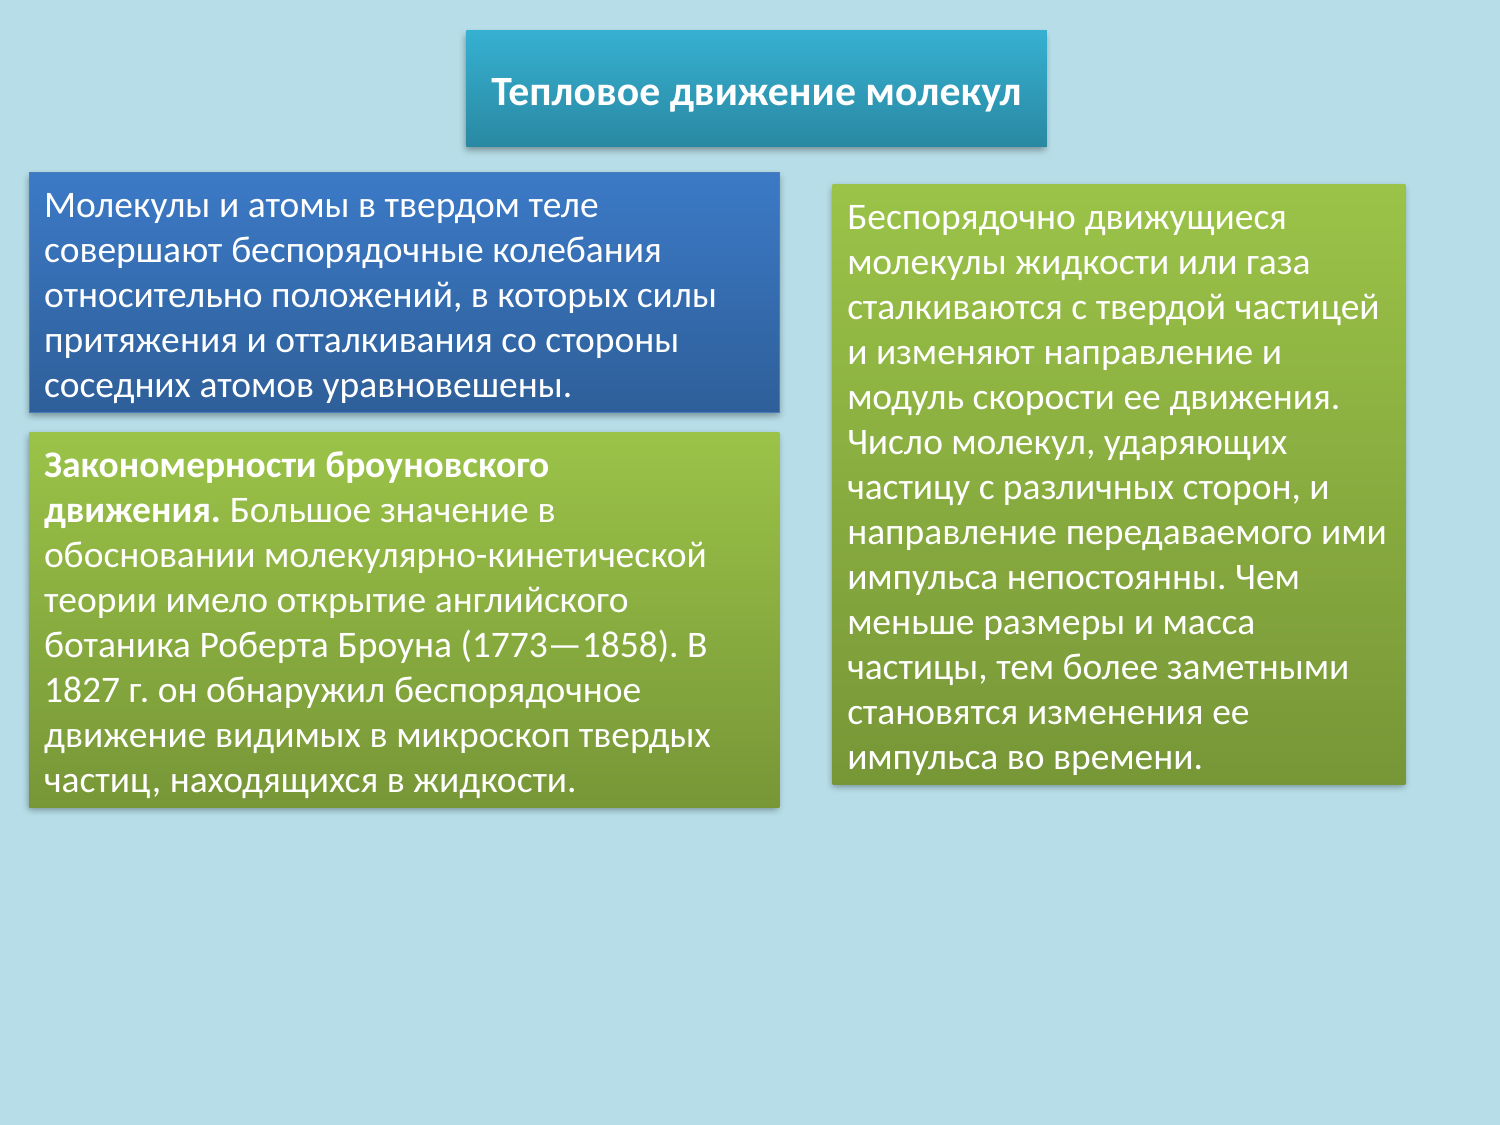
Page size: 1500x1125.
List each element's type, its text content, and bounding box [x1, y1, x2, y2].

text_box Молекулы и атомы в твердом теле совершают беспорядочные колебания относительно положений, в которых силы притяжения и отталкивания со стороны соседних атомов уравновешены. [29, 172, 780, 413]
text_box Закономерности броуновского движения. Большое значение в обосновании молекулярно-кинетической теории имело открытие английского ботаника Роберта Броуна (1773—1858). В 1827 г. он обнаружил беспорядочное движение видимых в микроскоп твердых частиц, находящихся в жидкости. [29, 432, 780, 808]
text_box Беспорядочно движущиеся молекулы жидкости или газа сталкиваются с твердой частицей и изменяют направление и модуль скорости ее движения. Число молекул, ударяющих частицу с различных сторон, и направление передаваемого ими импульса непостоянны. Чем меньше размеры и масса частицы, тем более заметными становятся изменения ее импульса во времени. [832, 184, 1406, 785]
title Тепловое движение молекул [466, 30, 1047, 147]
